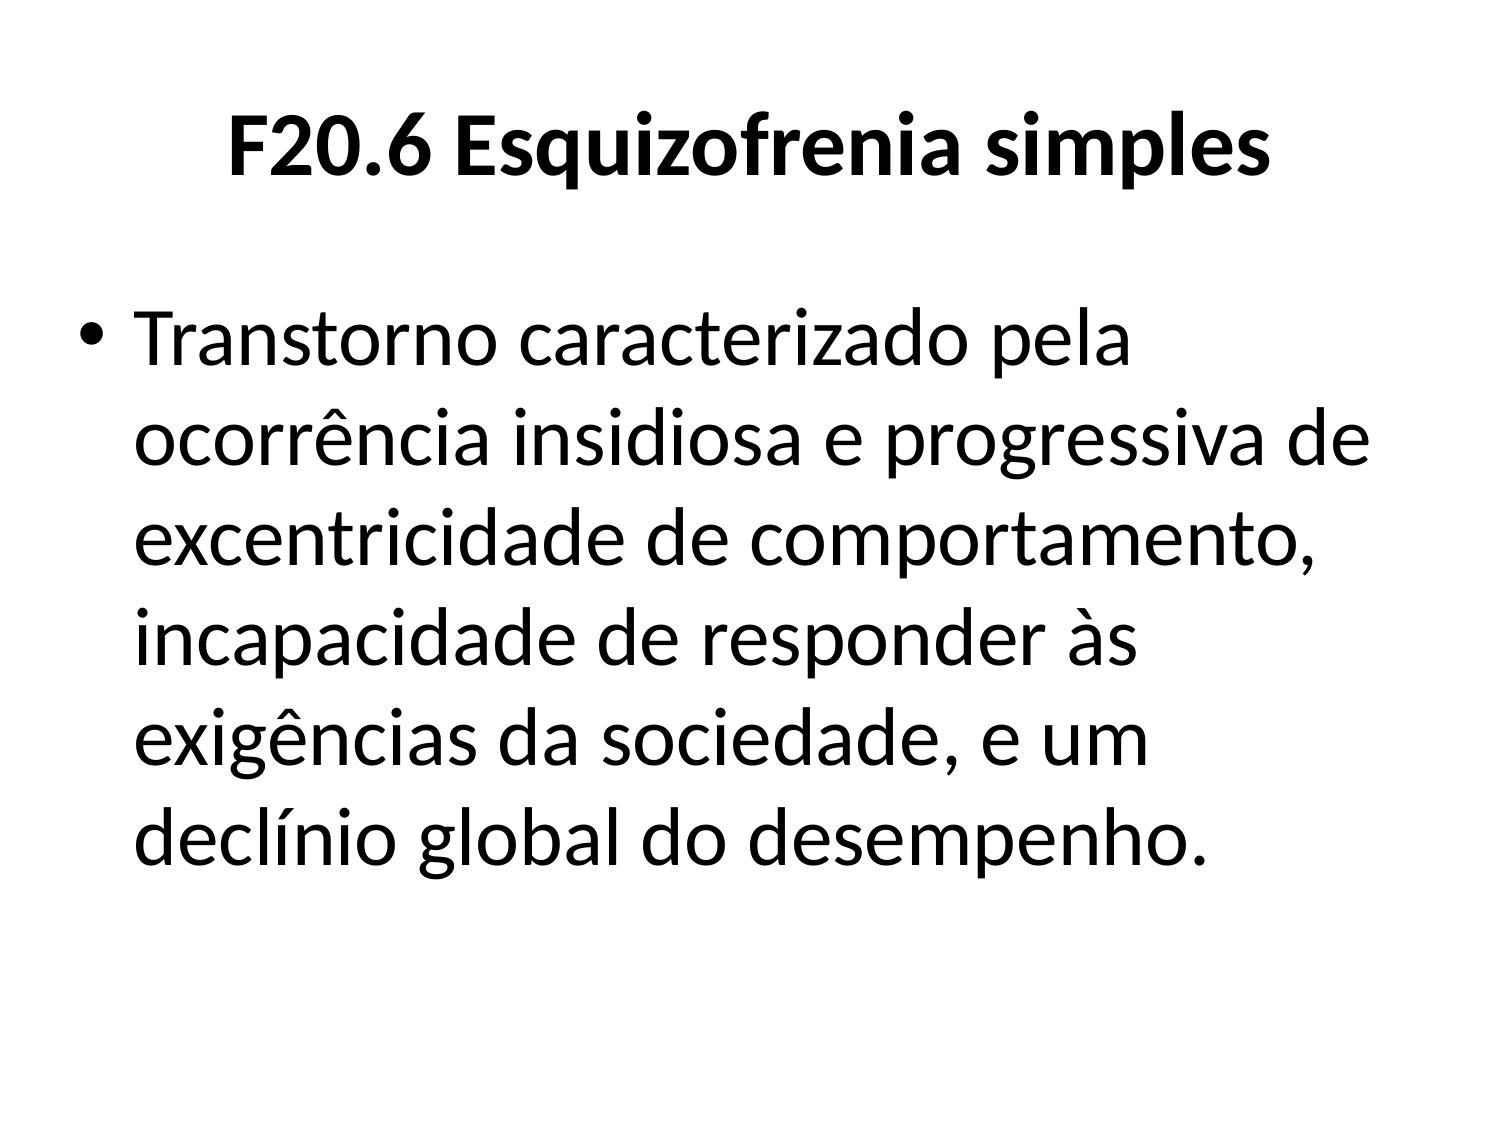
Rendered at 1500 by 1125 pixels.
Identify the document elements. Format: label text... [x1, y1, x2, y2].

title F20.6 Esquizofrenia simples [75, 45, 1425, 233]
list Transtorno caracterizado pela ocorrência insidiosa e progressiva de excentricidade de comportamento, incapacidade de responder às exigências da sociedade, e um declínio global do desempenho. [62, 275, 1438, 1005]
